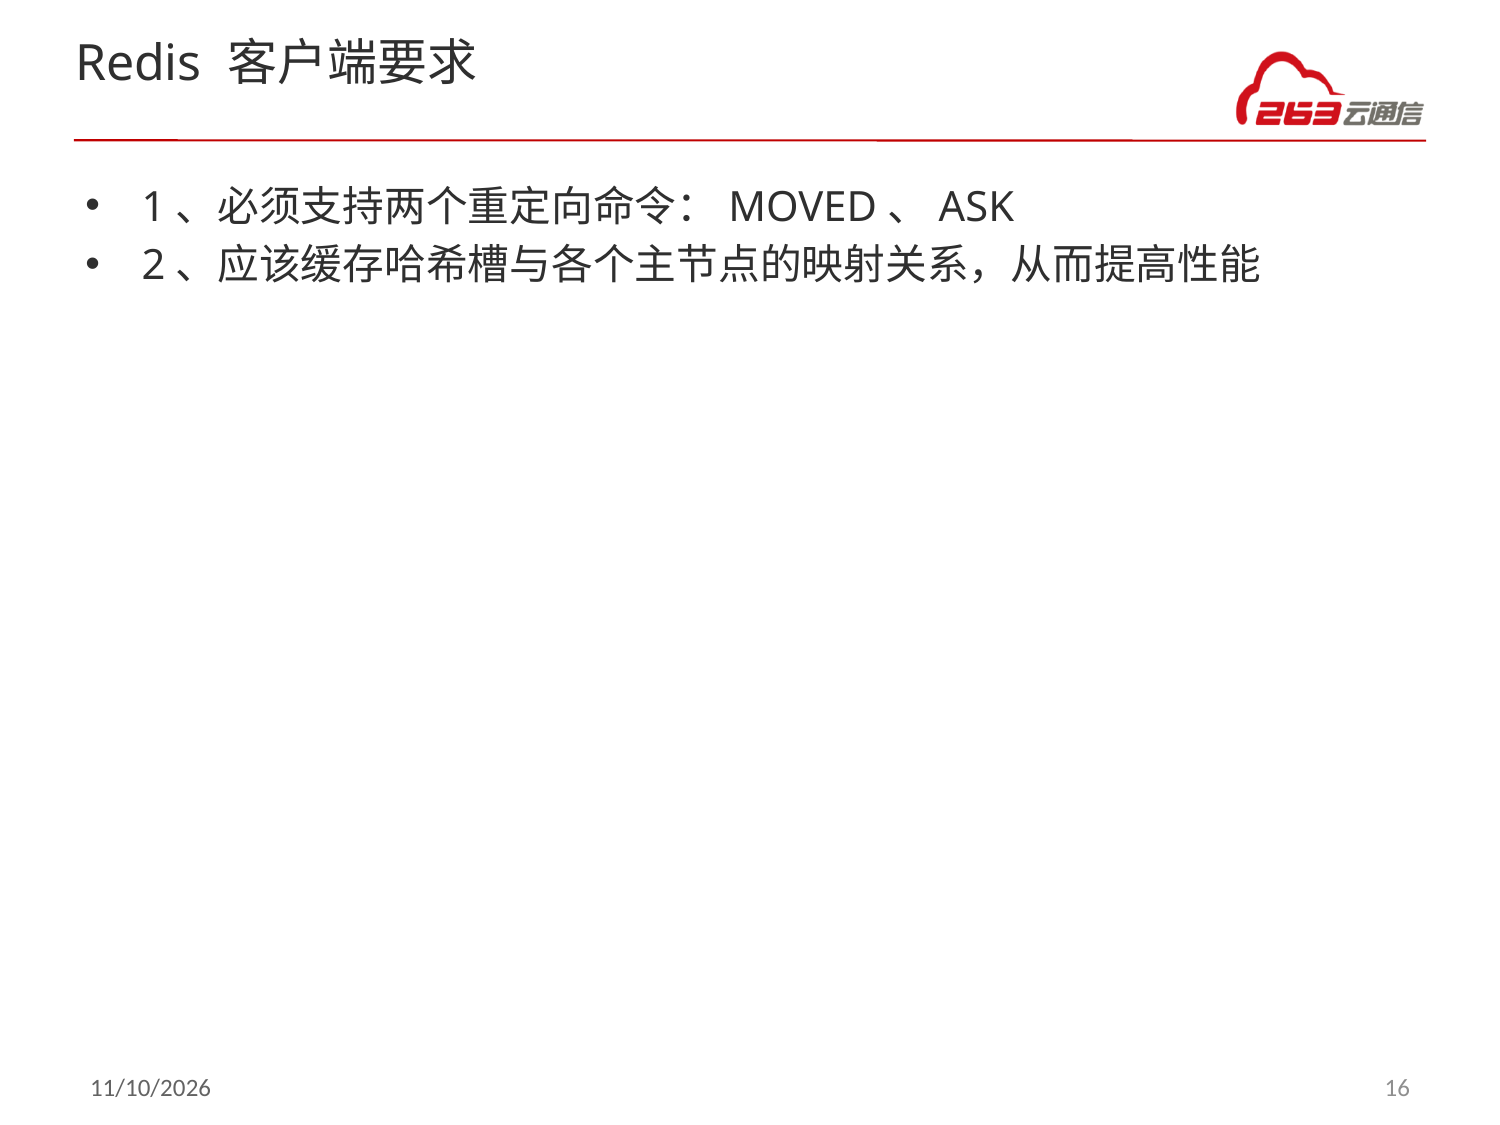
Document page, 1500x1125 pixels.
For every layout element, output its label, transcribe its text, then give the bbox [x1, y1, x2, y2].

picture [1230, 37, 1430, 141]
list 1、必须支持两个重定向命令：MOVED、ASK 2、应该缓存哈希槽与各个主节点的映射关系，从而提高性能 [70, 171, 1421, 1016]
title Redis 客户端要求 [75, 30, 1235, 136]
